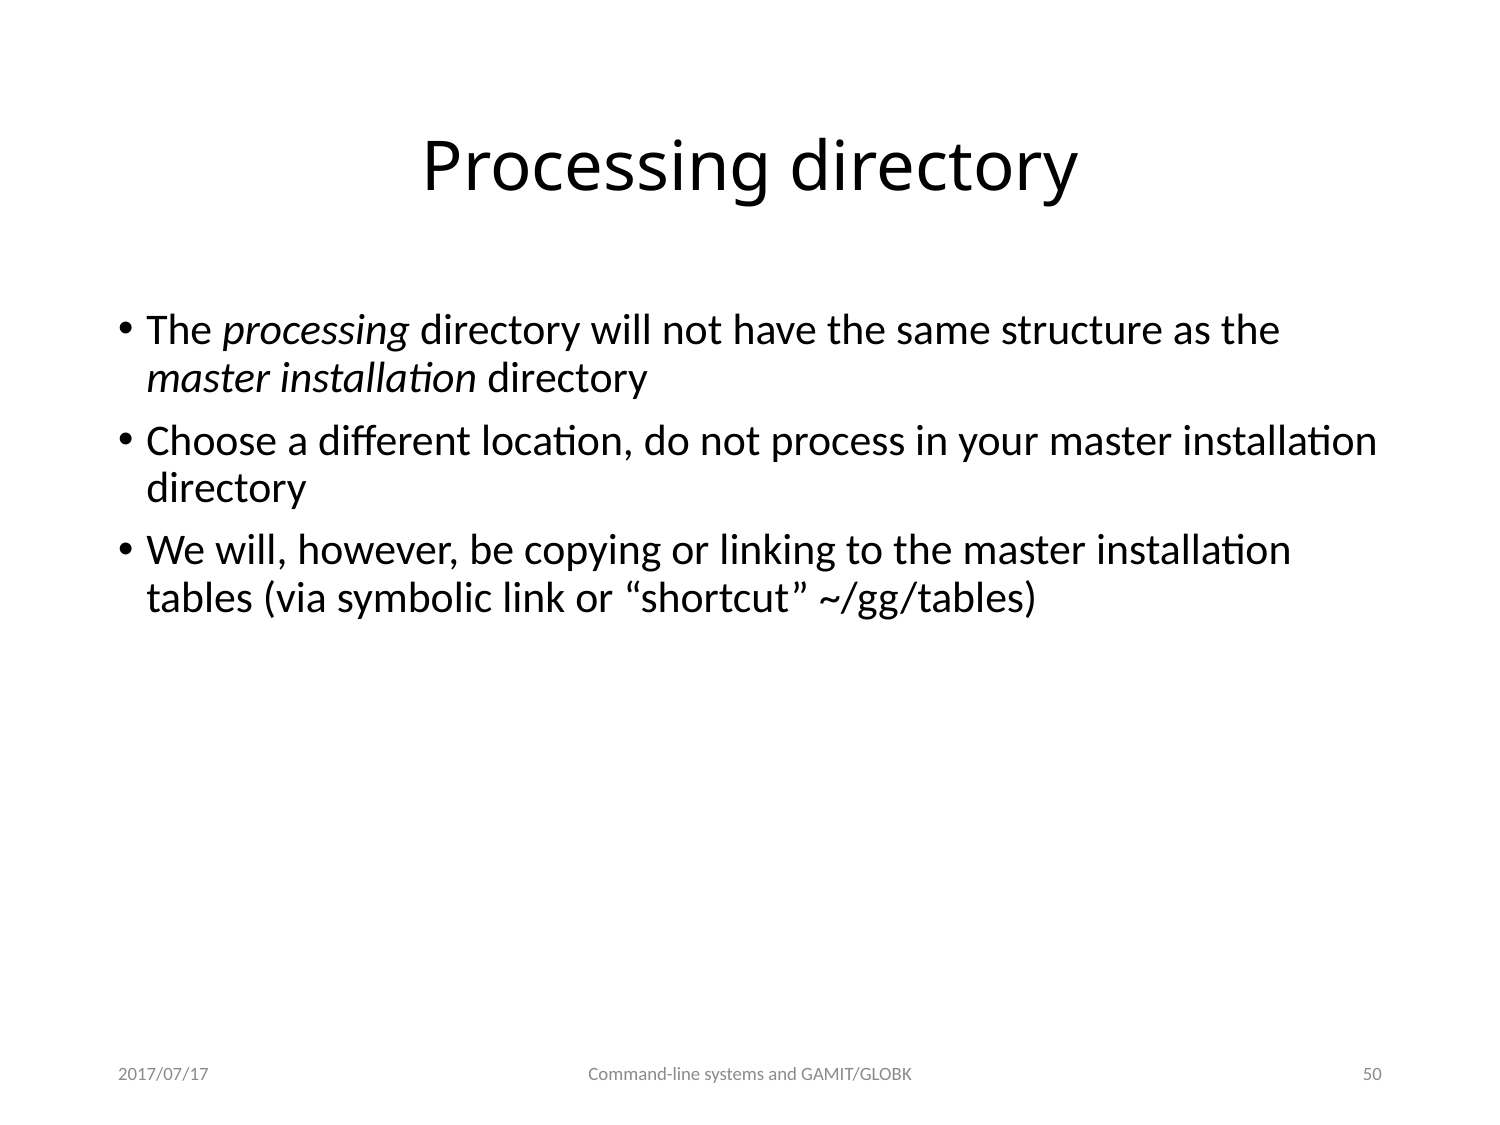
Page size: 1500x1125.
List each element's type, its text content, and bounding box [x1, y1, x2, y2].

slide_number 49 [1059, 1042, 1397, 1103]
list The processing directory will not have the same structure as the master installation directory Choose a different location, do not process in your master installation directory We will, however, be copying or linking to the master installation tables (via symbolic link or “shortcut” ~/gg/tables) [103, 299, 1397, 1014]
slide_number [103, 1042, 441, 1103]
title Processing directory [103, 59, 1397, 278]
footer Command-line systems and GAMIT/GLOBK [496, 1042, 1004, 1103]
